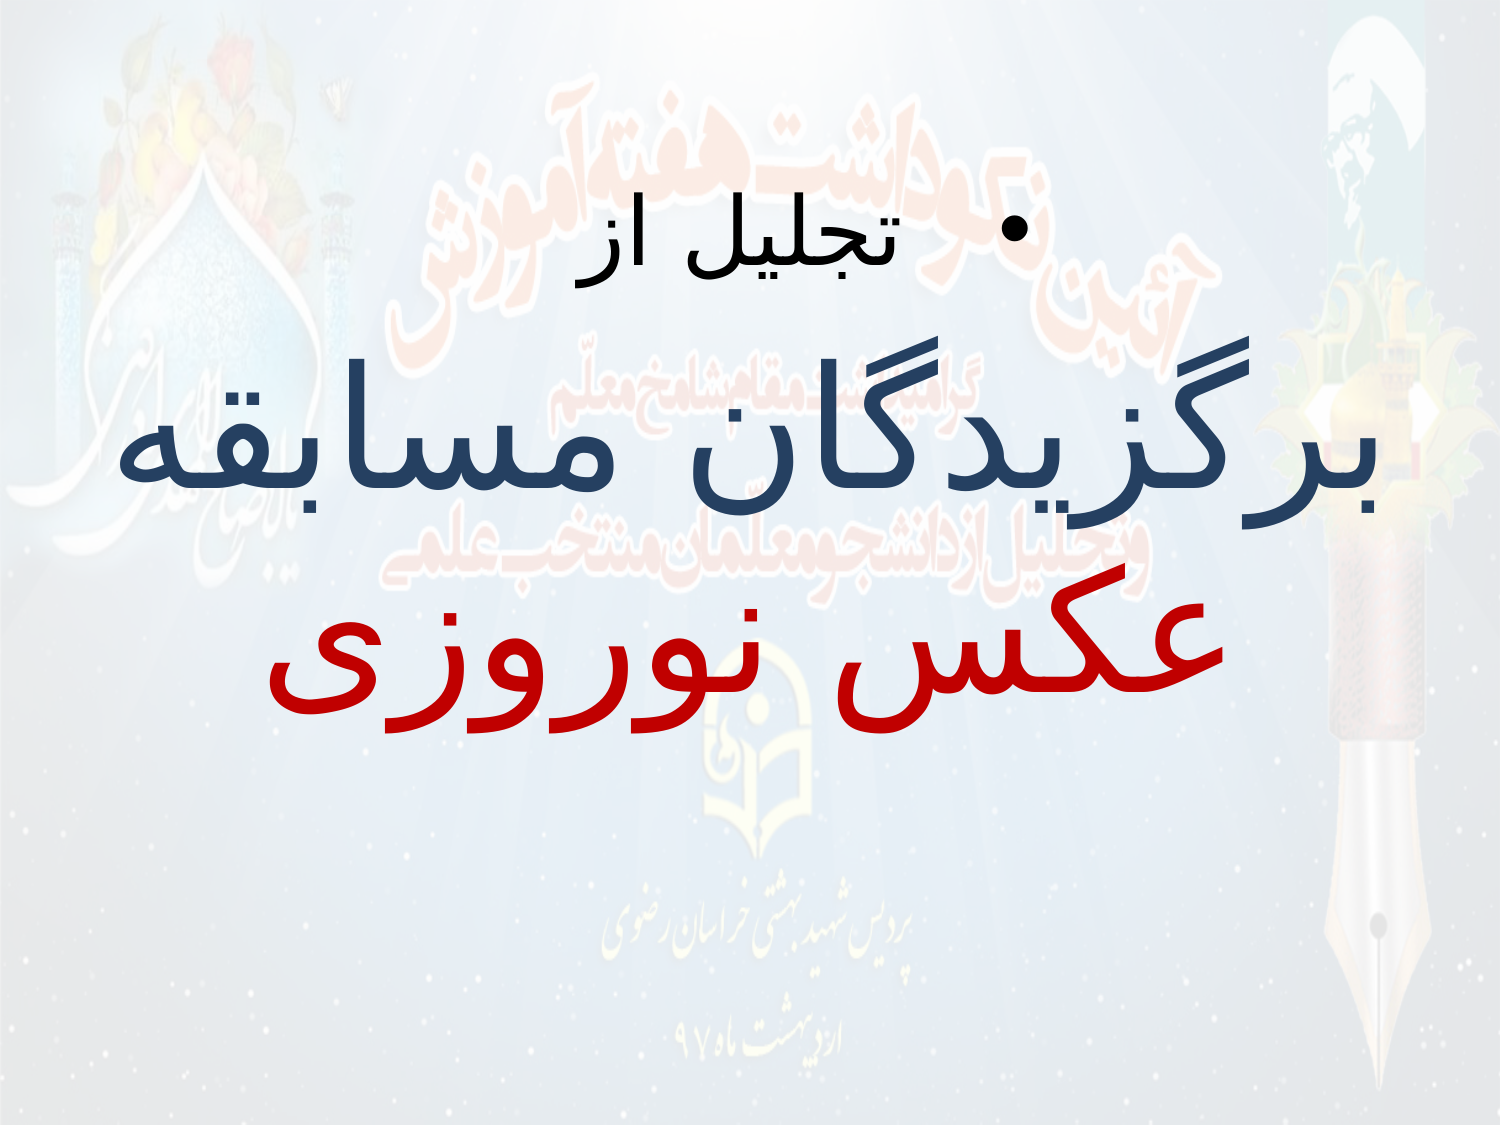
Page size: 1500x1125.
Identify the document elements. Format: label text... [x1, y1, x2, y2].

list تجلیل از برگزیدگان مسابقه عکس نوروزی [75, 162, 1425, 905]
